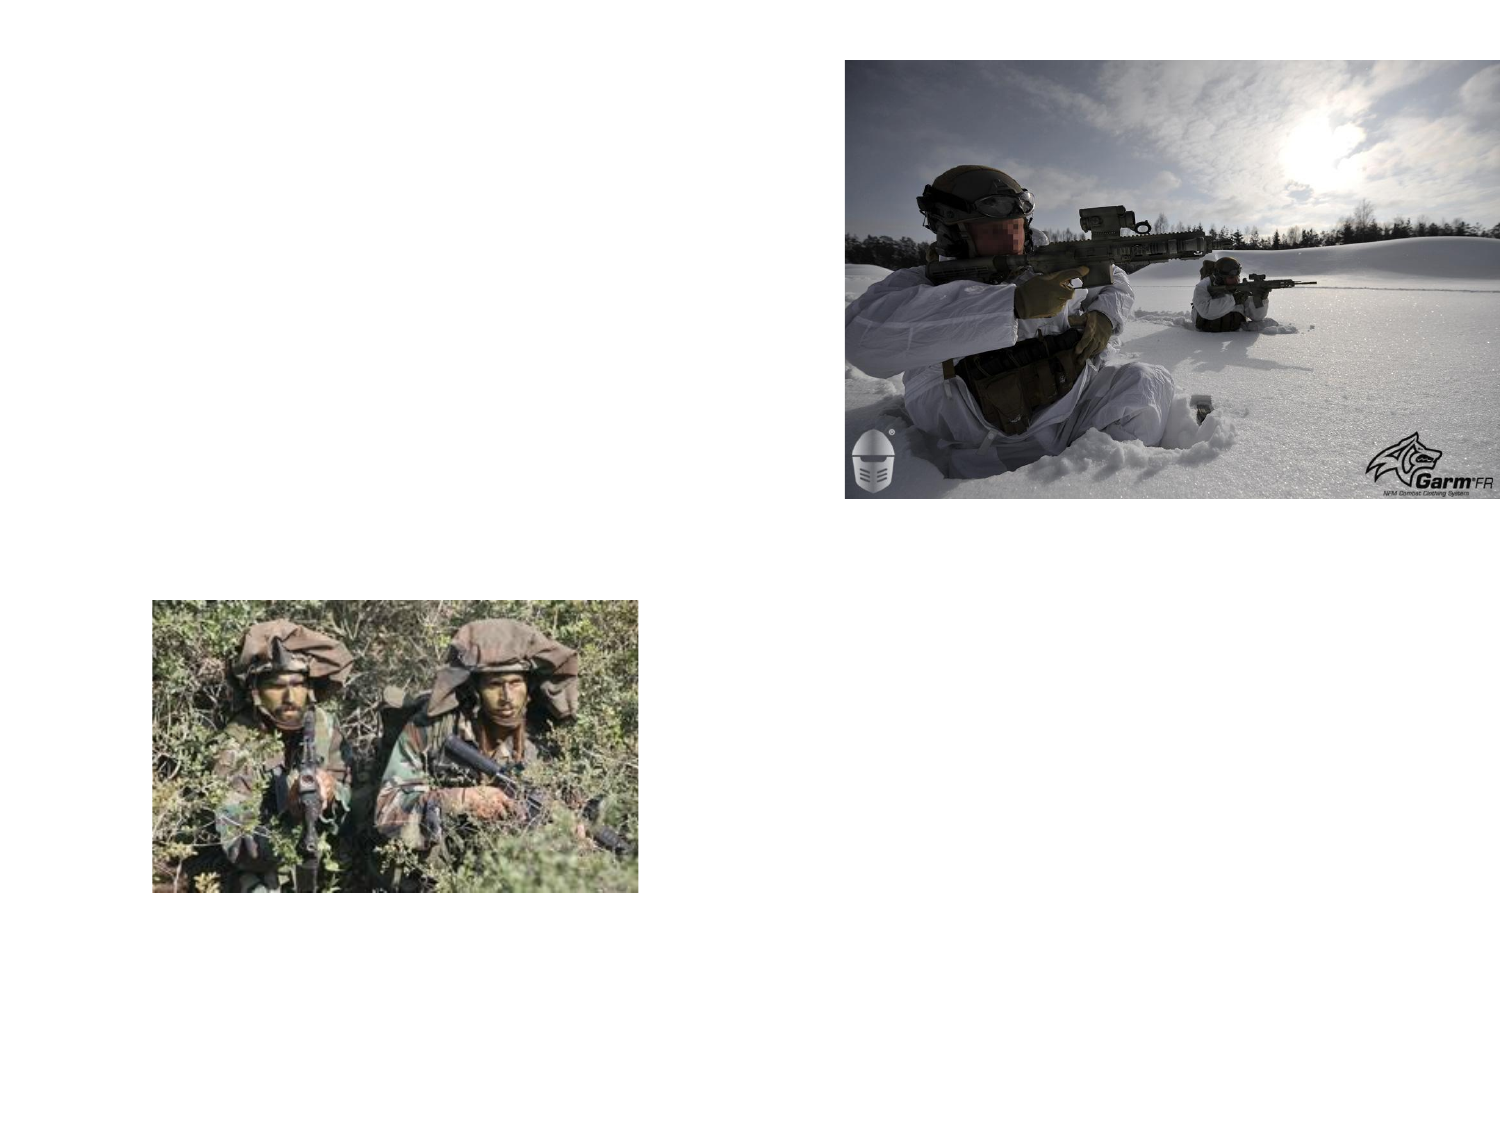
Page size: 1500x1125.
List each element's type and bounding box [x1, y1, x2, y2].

text_box [844, 60, 1500, 499]
text_box [152, 600, 639, 893]
